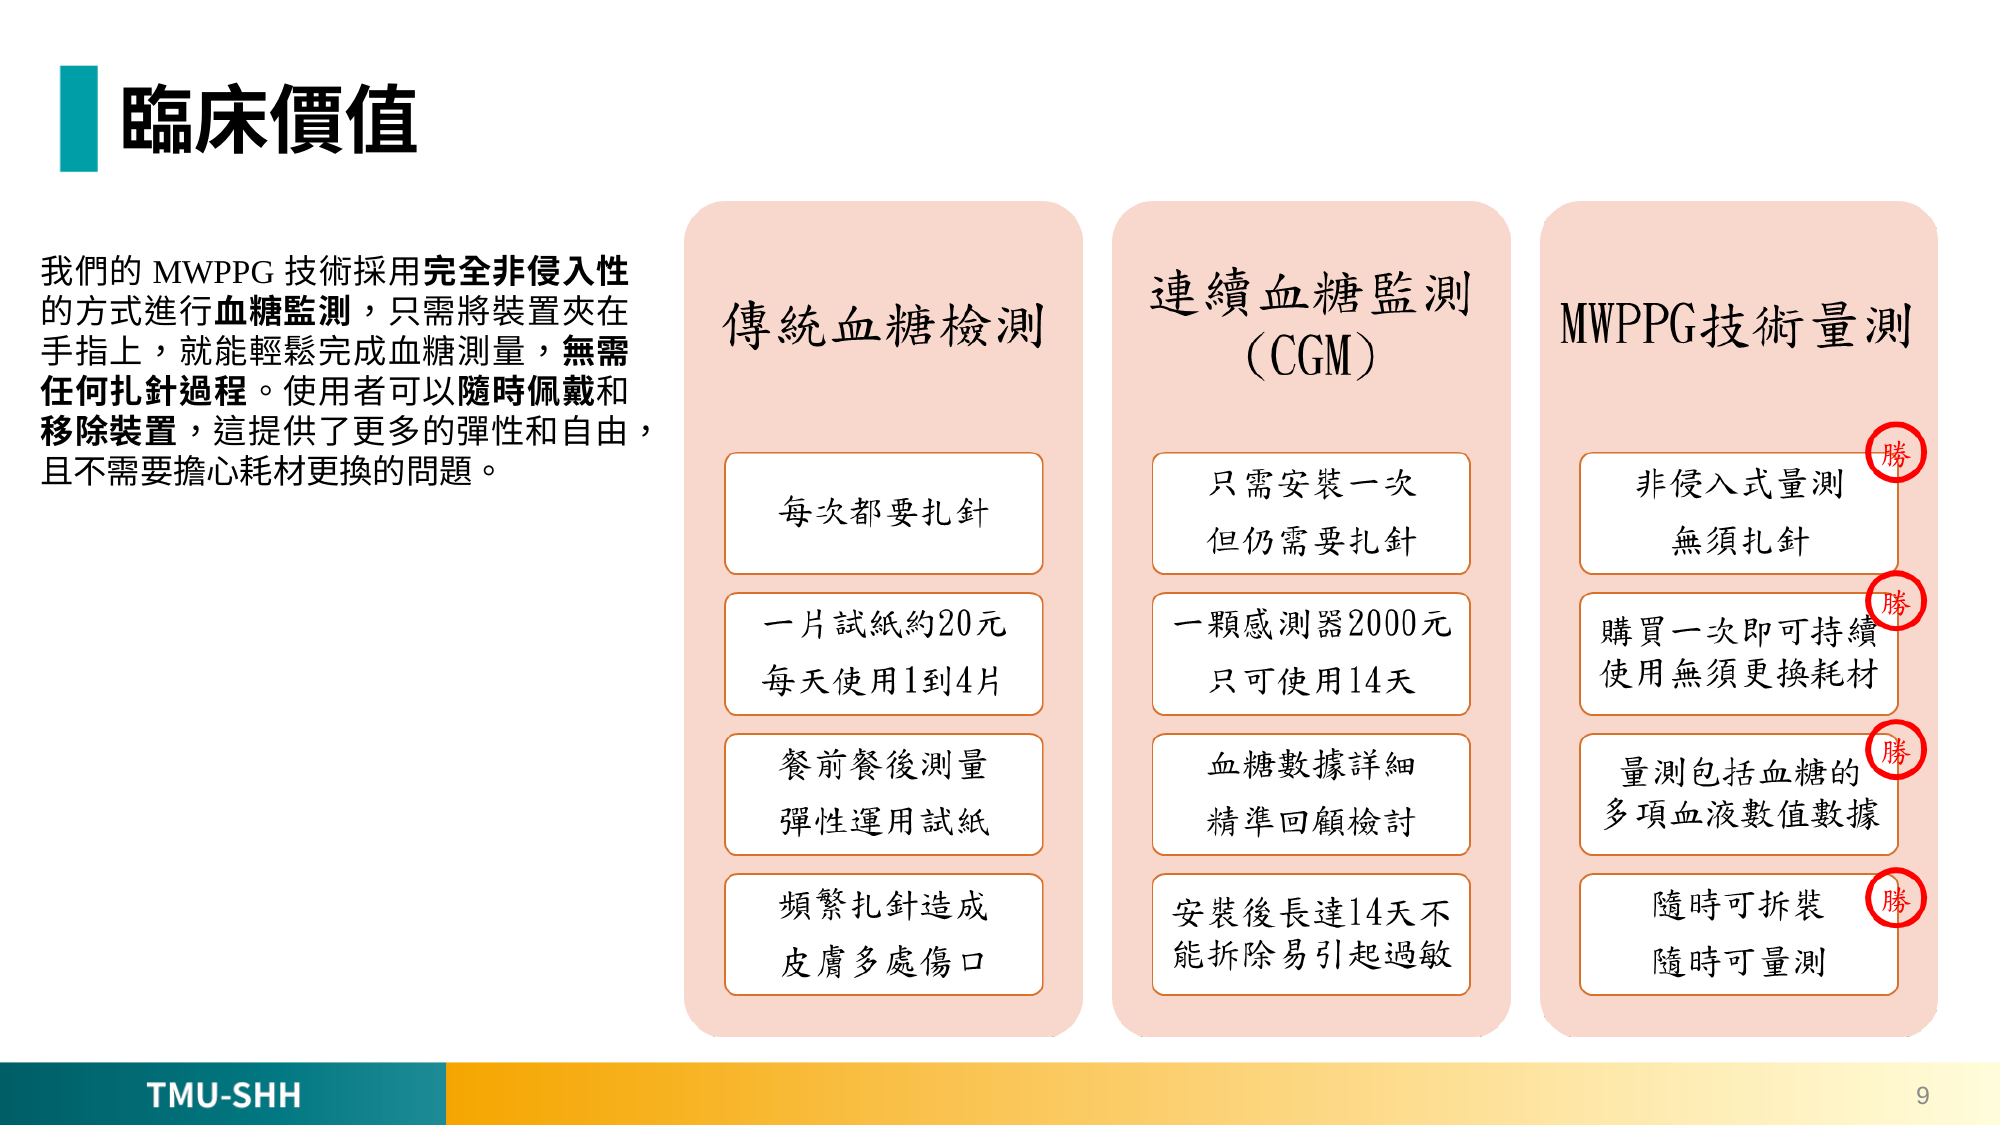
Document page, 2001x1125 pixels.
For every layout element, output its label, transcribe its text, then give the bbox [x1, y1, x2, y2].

picture [0, 0, 2001, 1125]
slide_number 9 [1740, 1065, 1945, 1125]
text_box 我們的MWPPG技術採用完全非侵入性的方式進行血糖監測，只需將裝置夾在手指上，就能輕鬆完成血糖測量，無需任何扎針過程。使用者可以隨時佩戴和移除裝置，這提供了更多的彈性和自由，且不需要擔心耗材更換的問題。 [25, 242, 604, 498]
title 臨床價值 [104, 60, 1945, 174]
